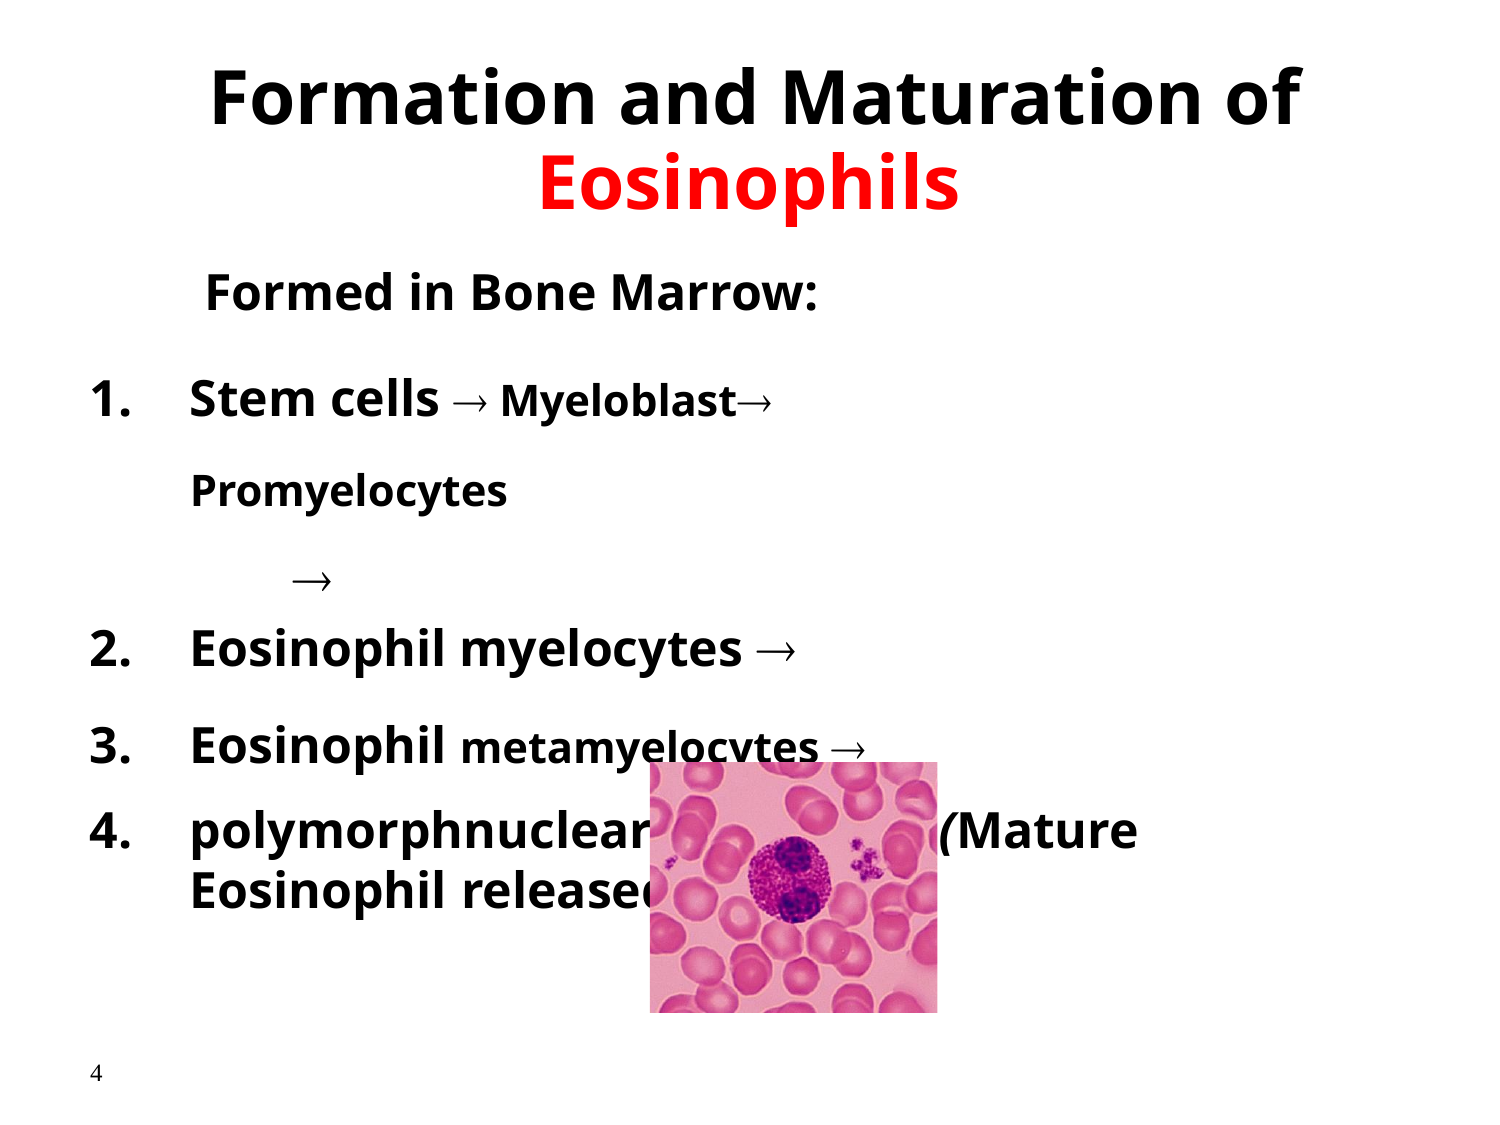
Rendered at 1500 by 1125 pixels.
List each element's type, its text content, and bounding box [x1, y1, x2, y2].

text_box Formed in Bone Marrow: Stem cells  Myeloblast Promyelocytes  Eosinophil myelocytes  Eosinophil metamyelocytes  polymorphnuclear eosinophil (Mature Eosinophil released to blood) [87, 260, 1312, 919]
title Formation and Maturation of Eosinophils [136, 55, 1364, 244]
slide_number 10 [85, 1059, 120, 1125]
text_box [649, 762, 938, 1013]
